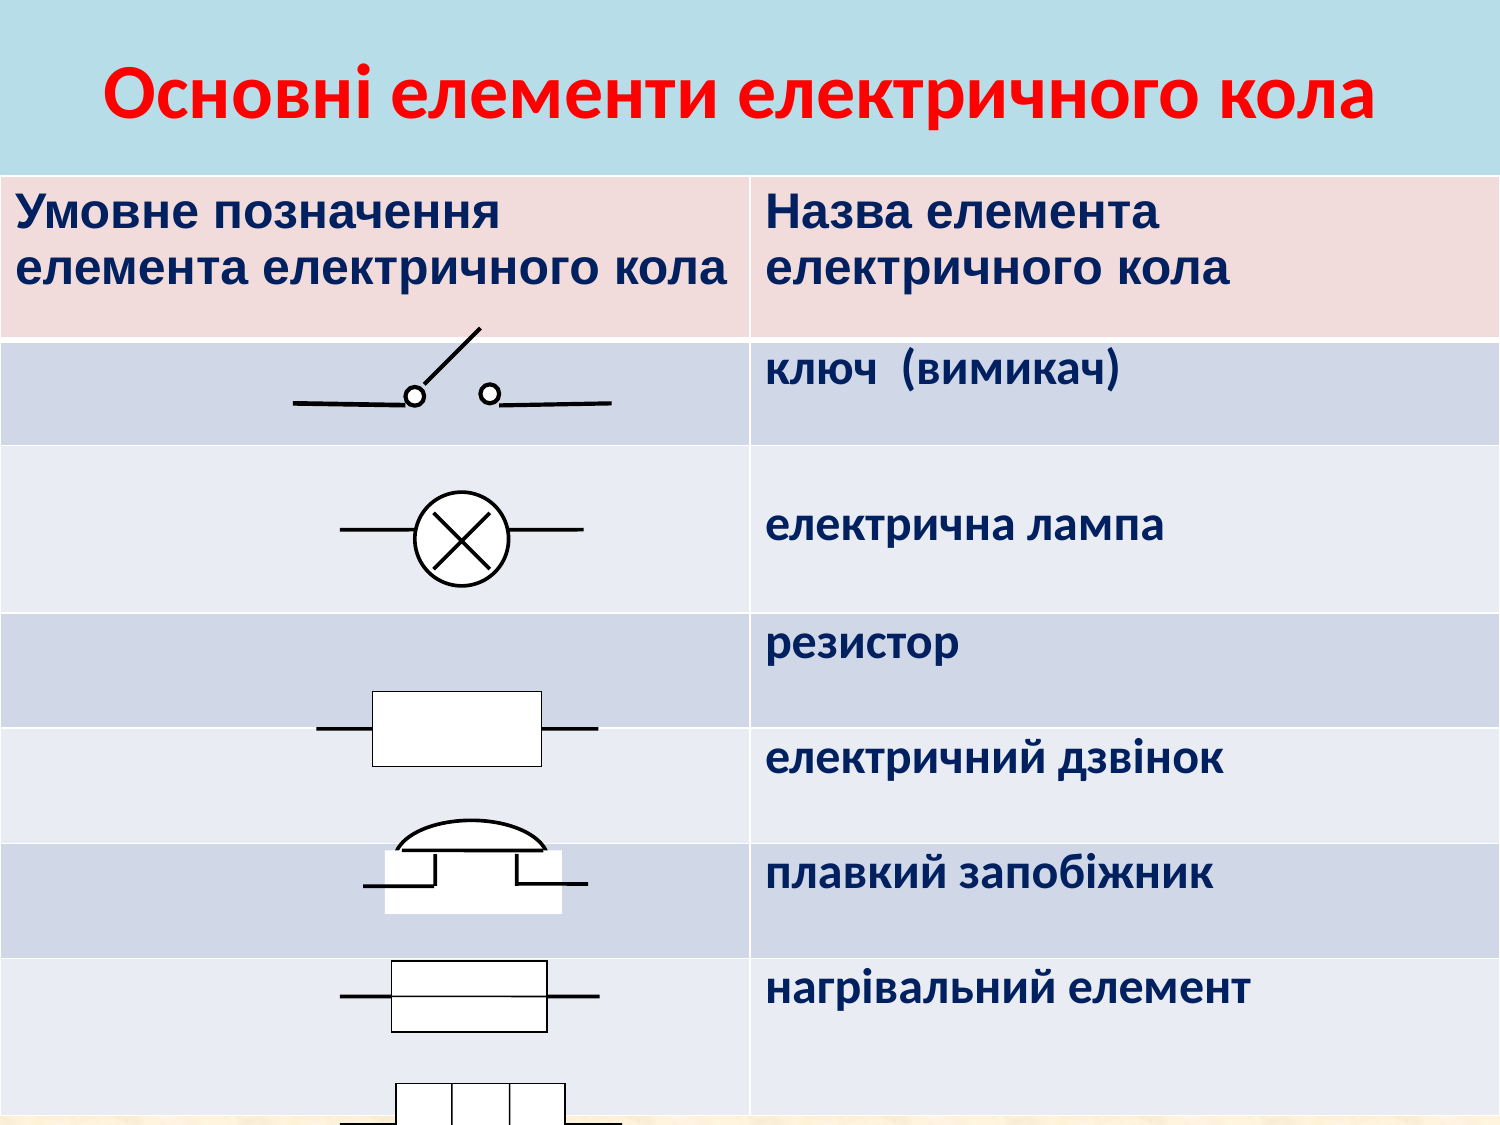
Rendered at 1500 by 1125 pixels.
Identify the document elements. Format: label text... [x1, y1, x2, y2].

table_header Назва елемента електричного кола [751, 177, 1499, 337]
picture [623, 1116, 1500, 1125]
table_header Умовне позначення елемента електричного кола [1, 177, 749, 337]
table_cell [1, 729, 749, 843]
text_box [339, 960, 600, 1033]
table_cell [1, 844, 749, 958]
table_cell резистор [751, 614, 1499, 727]
table_cell [1, 614, 749, 727]
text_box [292, 327, 612, 406]
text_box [339, 1083, 623, 1125]
table_cell [1, 343, 749, 445]
title Основні елементи електричного кола [0, 0, 1500, 175]
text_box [316, 691, 599, 767]
table_cell нагрівальний елемент [751, 959, 1499, 1115]
table_cell [1, 959, 749, 1115]
table_cell електрична лампа [751, 446, 1499, 612]
table_cell [1, 446, 749, 612]
table_cell плавкий запобіжник [751, 844, 1499, 958]
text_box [339, 491, 584, 587]
table_cell електричний дзвінок [751, 729, 1499, 843]
table_cell ключ (вимикач) [751, 343, 1499, 445]
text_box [362, 820, 589, 915]
picture [0, 1116, 339, 1125]
